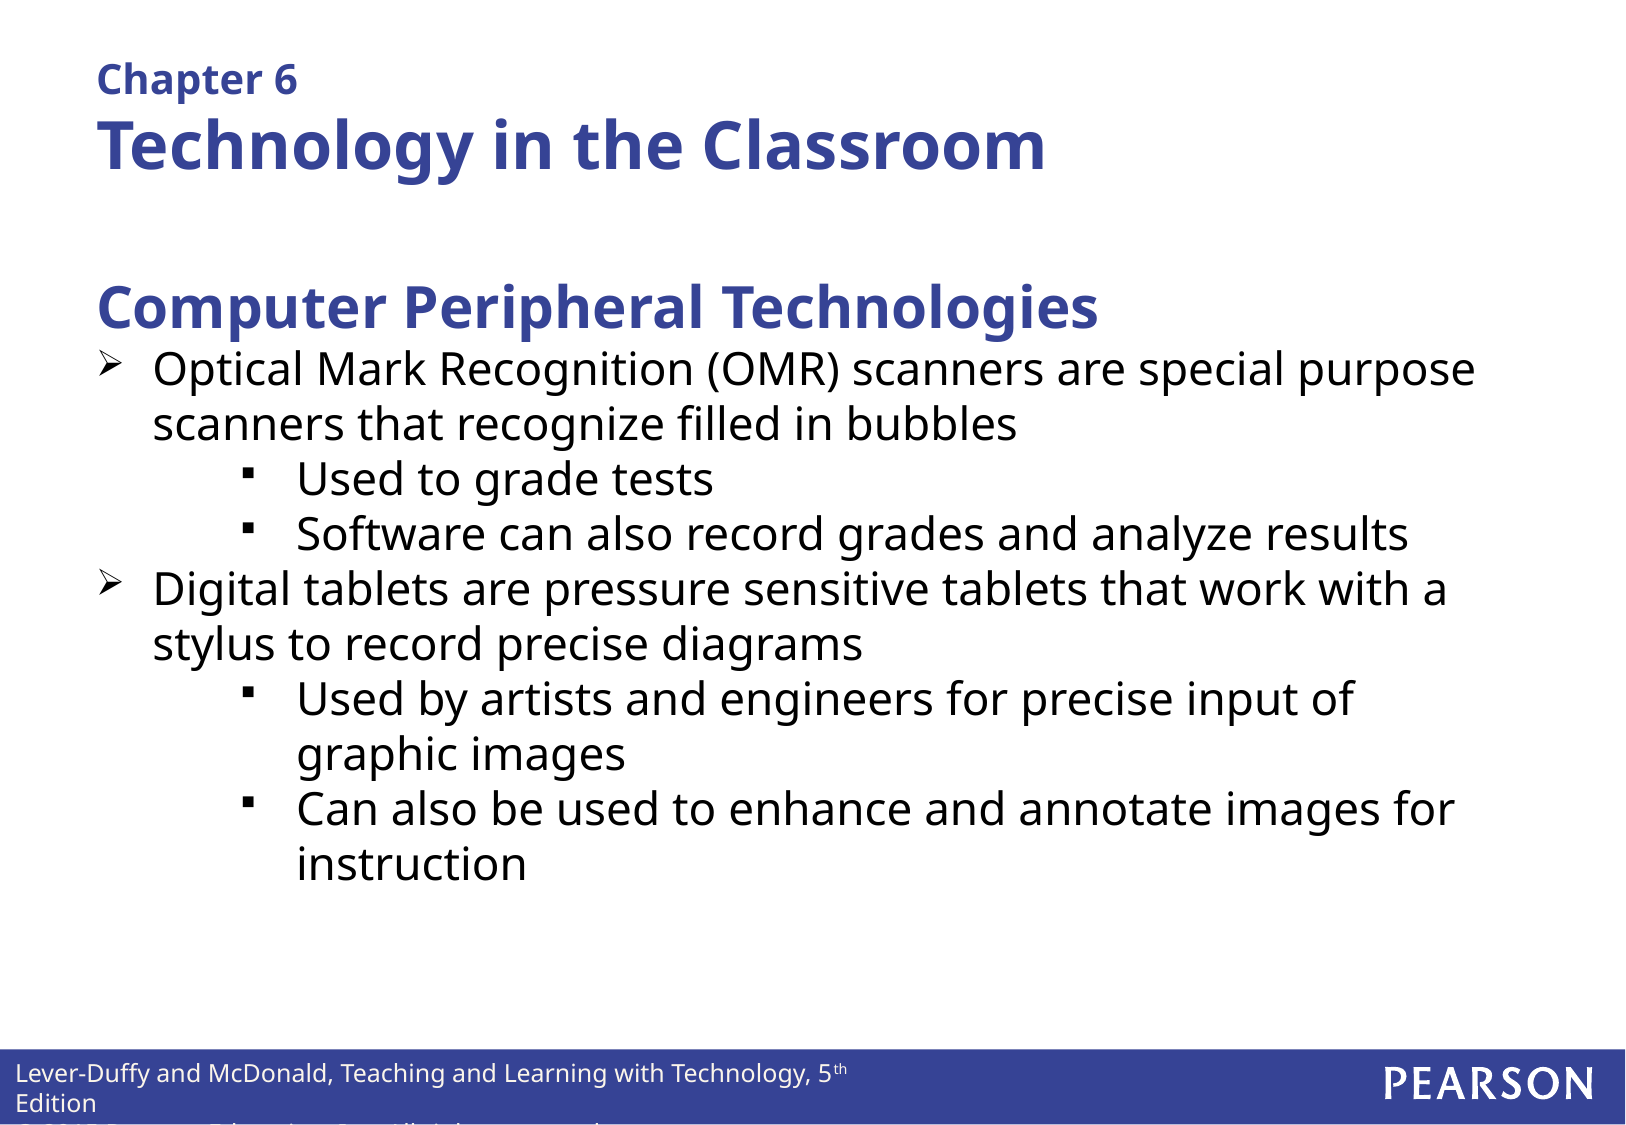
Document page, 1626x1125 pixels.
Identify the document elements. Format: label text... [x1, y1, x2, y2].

title Chapter 6 Technology in the Classroom [81, 45, 1544, 233]
list Computer Peripheral Technologies Optical Mark Recognition (OMR) scanners are special purpose scanners that recognize filled in bubbles Used to grade tests Software can also record grades and analyze results Digital tablets are pressure sensitive tablets that work with a stylus to record precise diagrams Used by artists and engineers for precise input of graphic images Can also be used to enhance and annotate images for instruction [81, 262, 1544, 1005]
